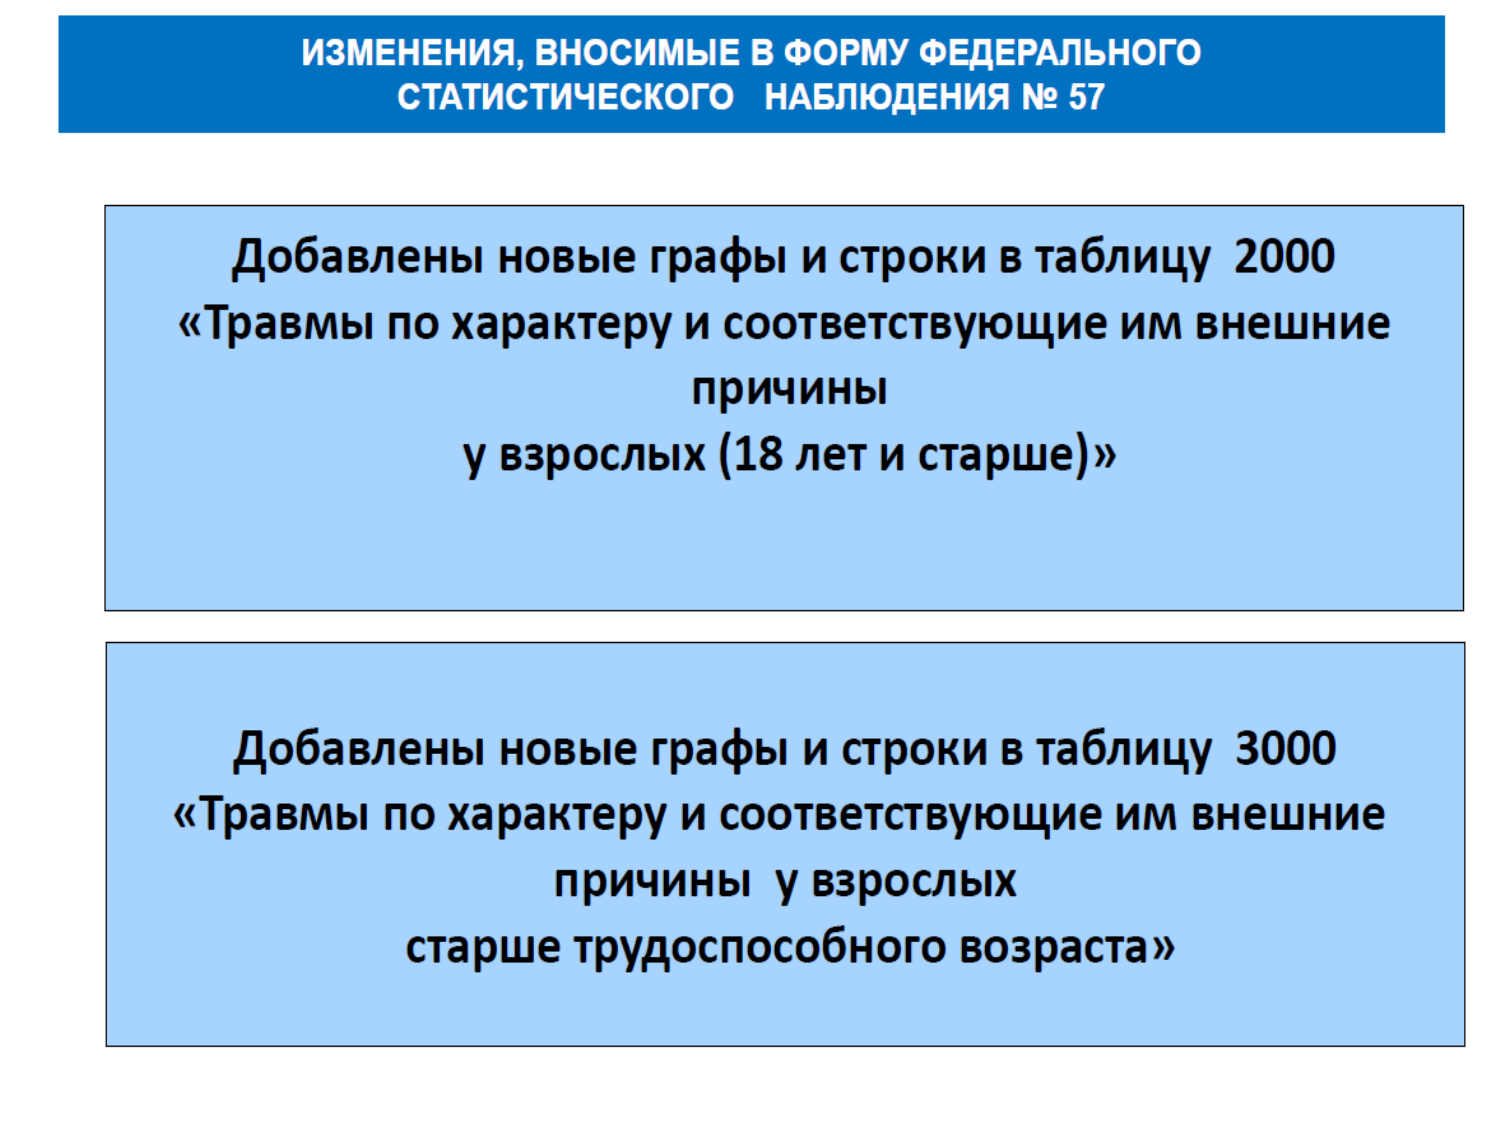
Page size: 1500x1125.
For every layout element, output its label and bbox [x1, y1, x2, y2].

list [0, 0, 1500, 1108]
